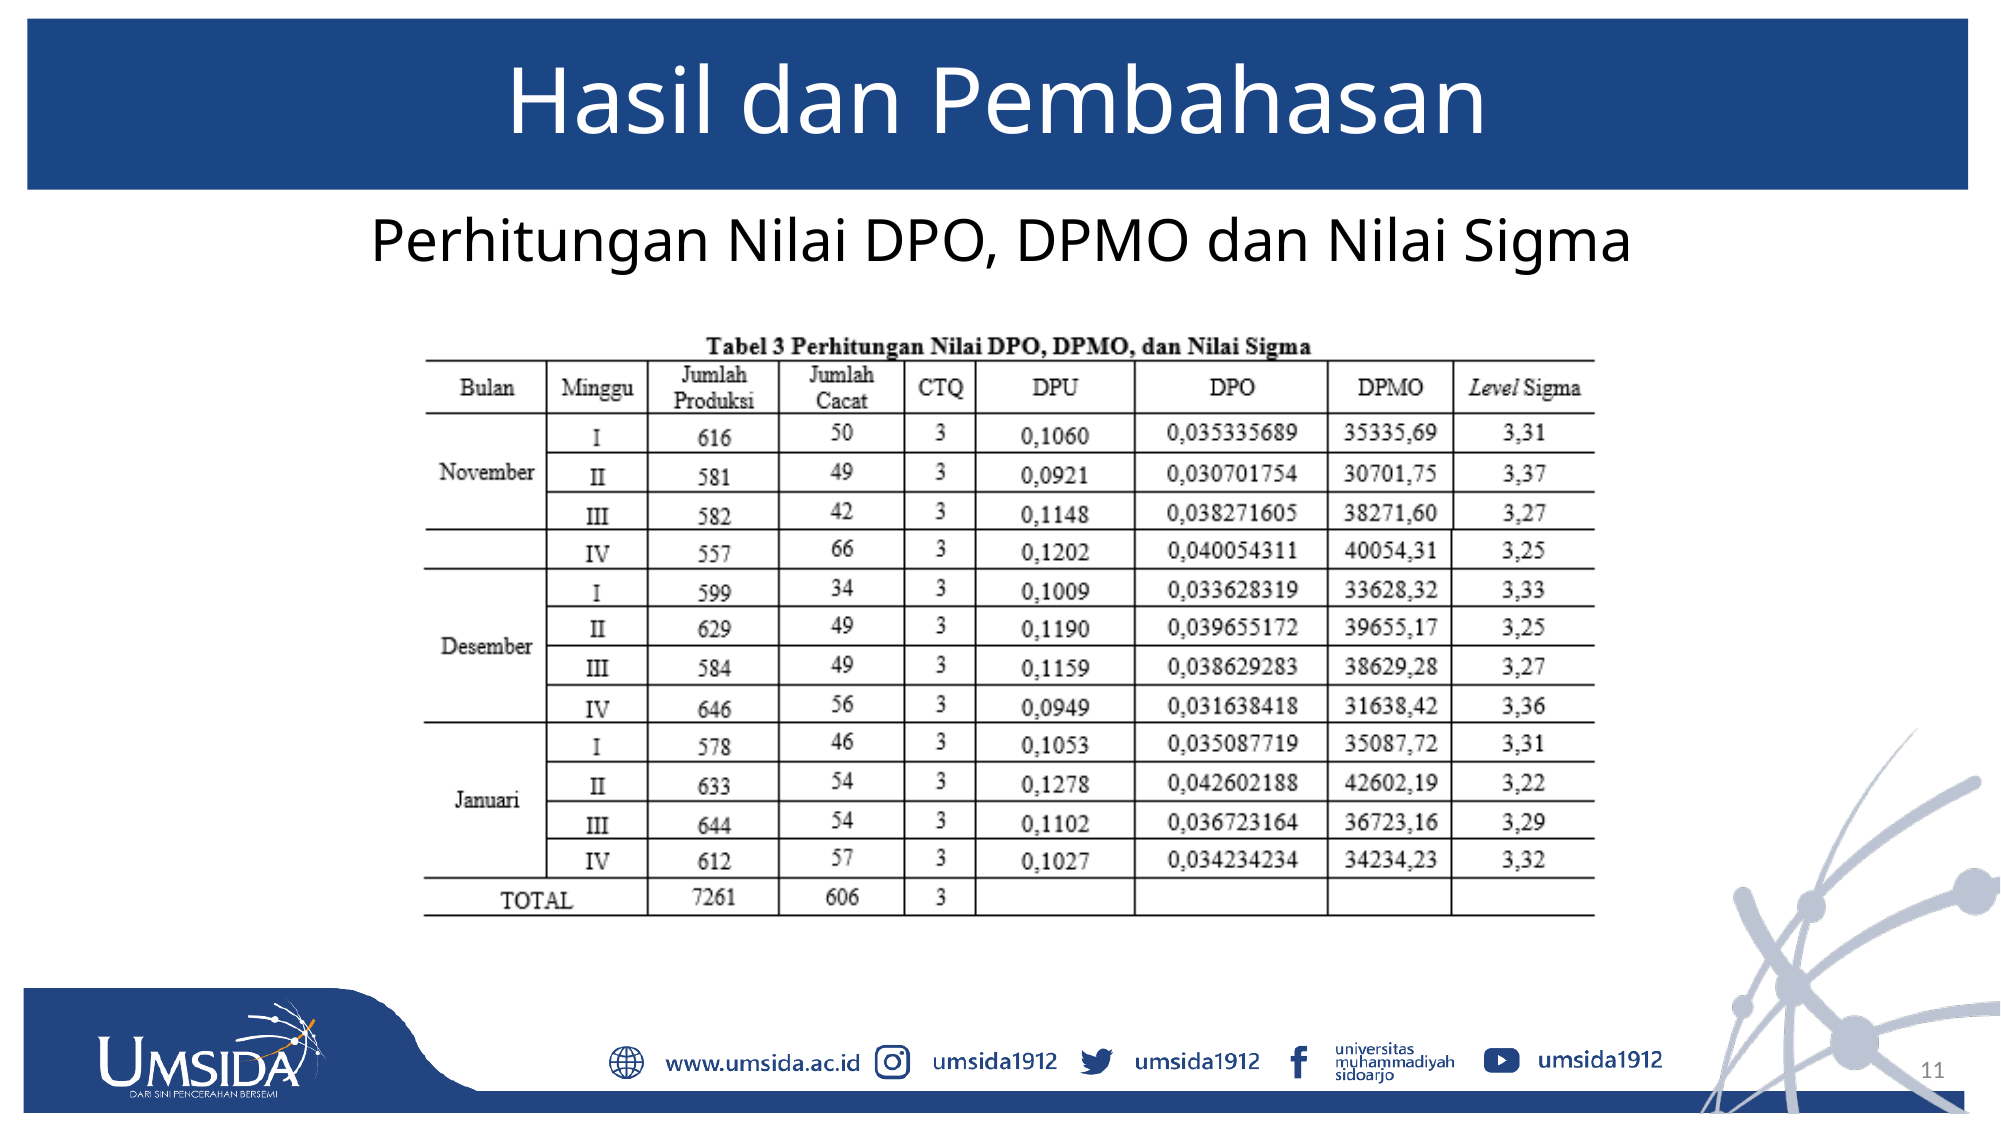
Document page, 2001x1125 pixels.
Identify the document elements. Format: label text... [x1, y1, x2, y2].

title Hasil dan Pembahasan [27, 18, 1969, 190]
picture [402, 307, 1625, 960]
list Perhitungan Nilai DPO, DPMO dan Nilai Sigma [27, 203, 1969, 1039]
picture [23, 51, 2001, 1114]
